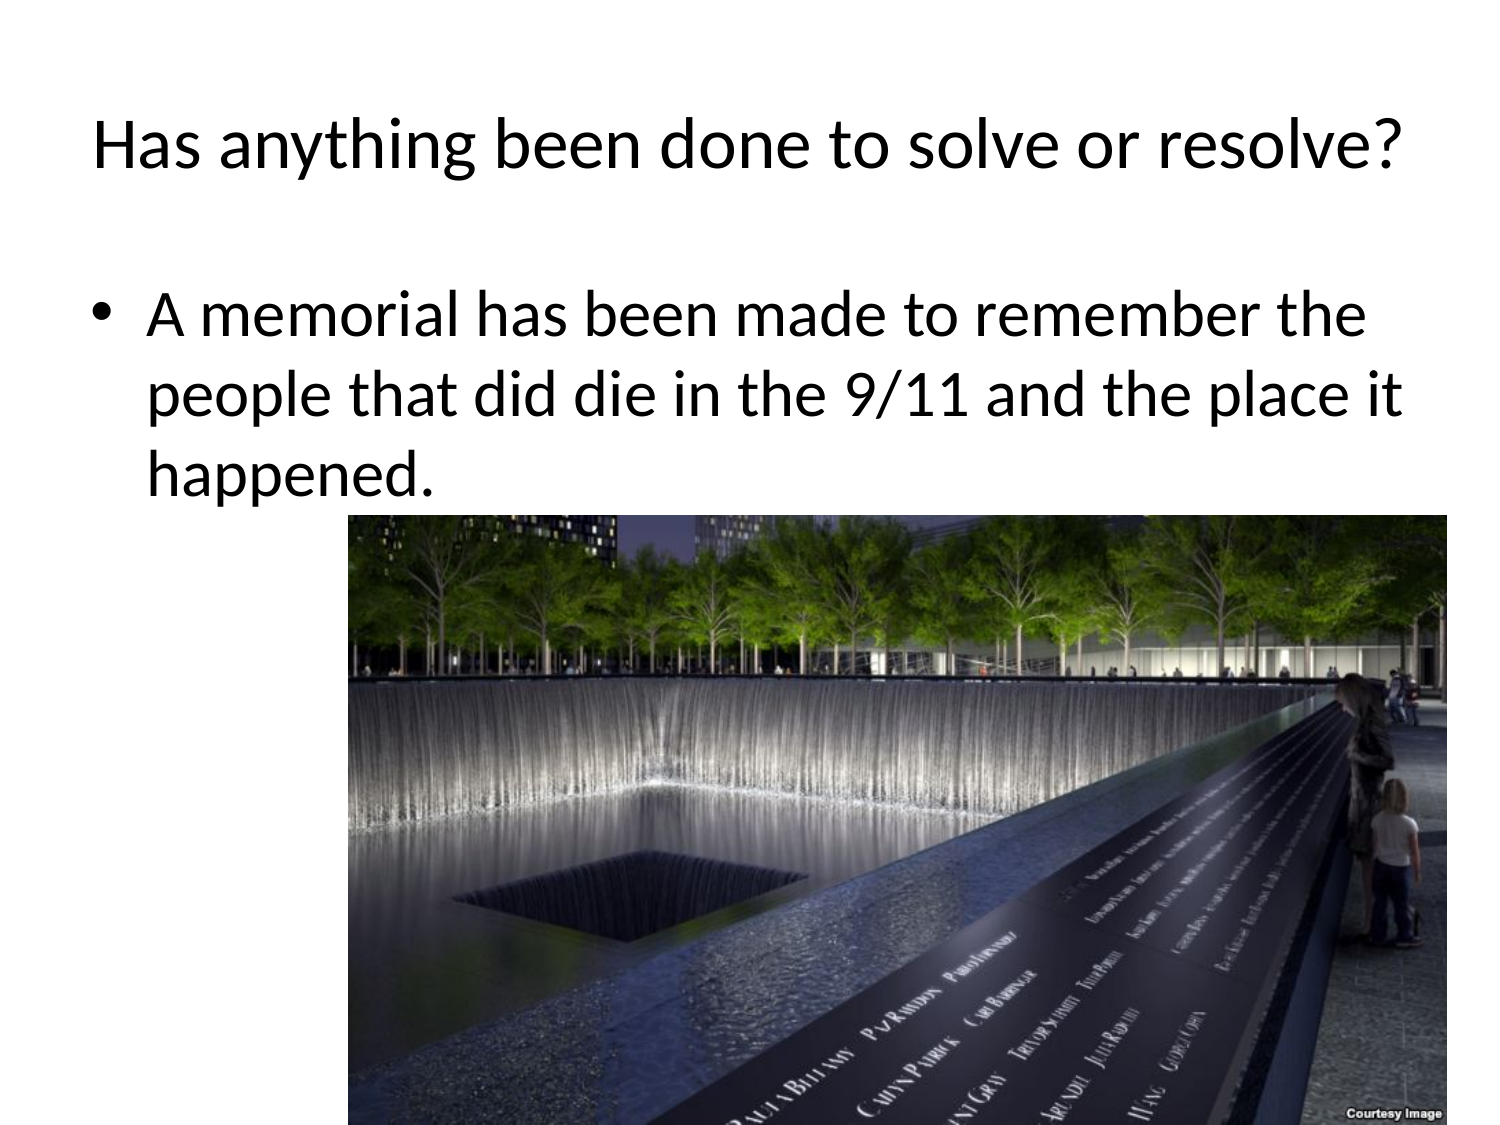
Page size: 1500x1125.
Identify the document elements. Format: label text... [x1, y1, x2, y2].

picture [348, 514, 1448, 1125]
list A memorial has been made to remember the people that did die in the 9/11 and the place it happened. [75, 262, 1425, 1005]
title Has anything been done to solve or resolve? [75, 45, 1425, 233]
